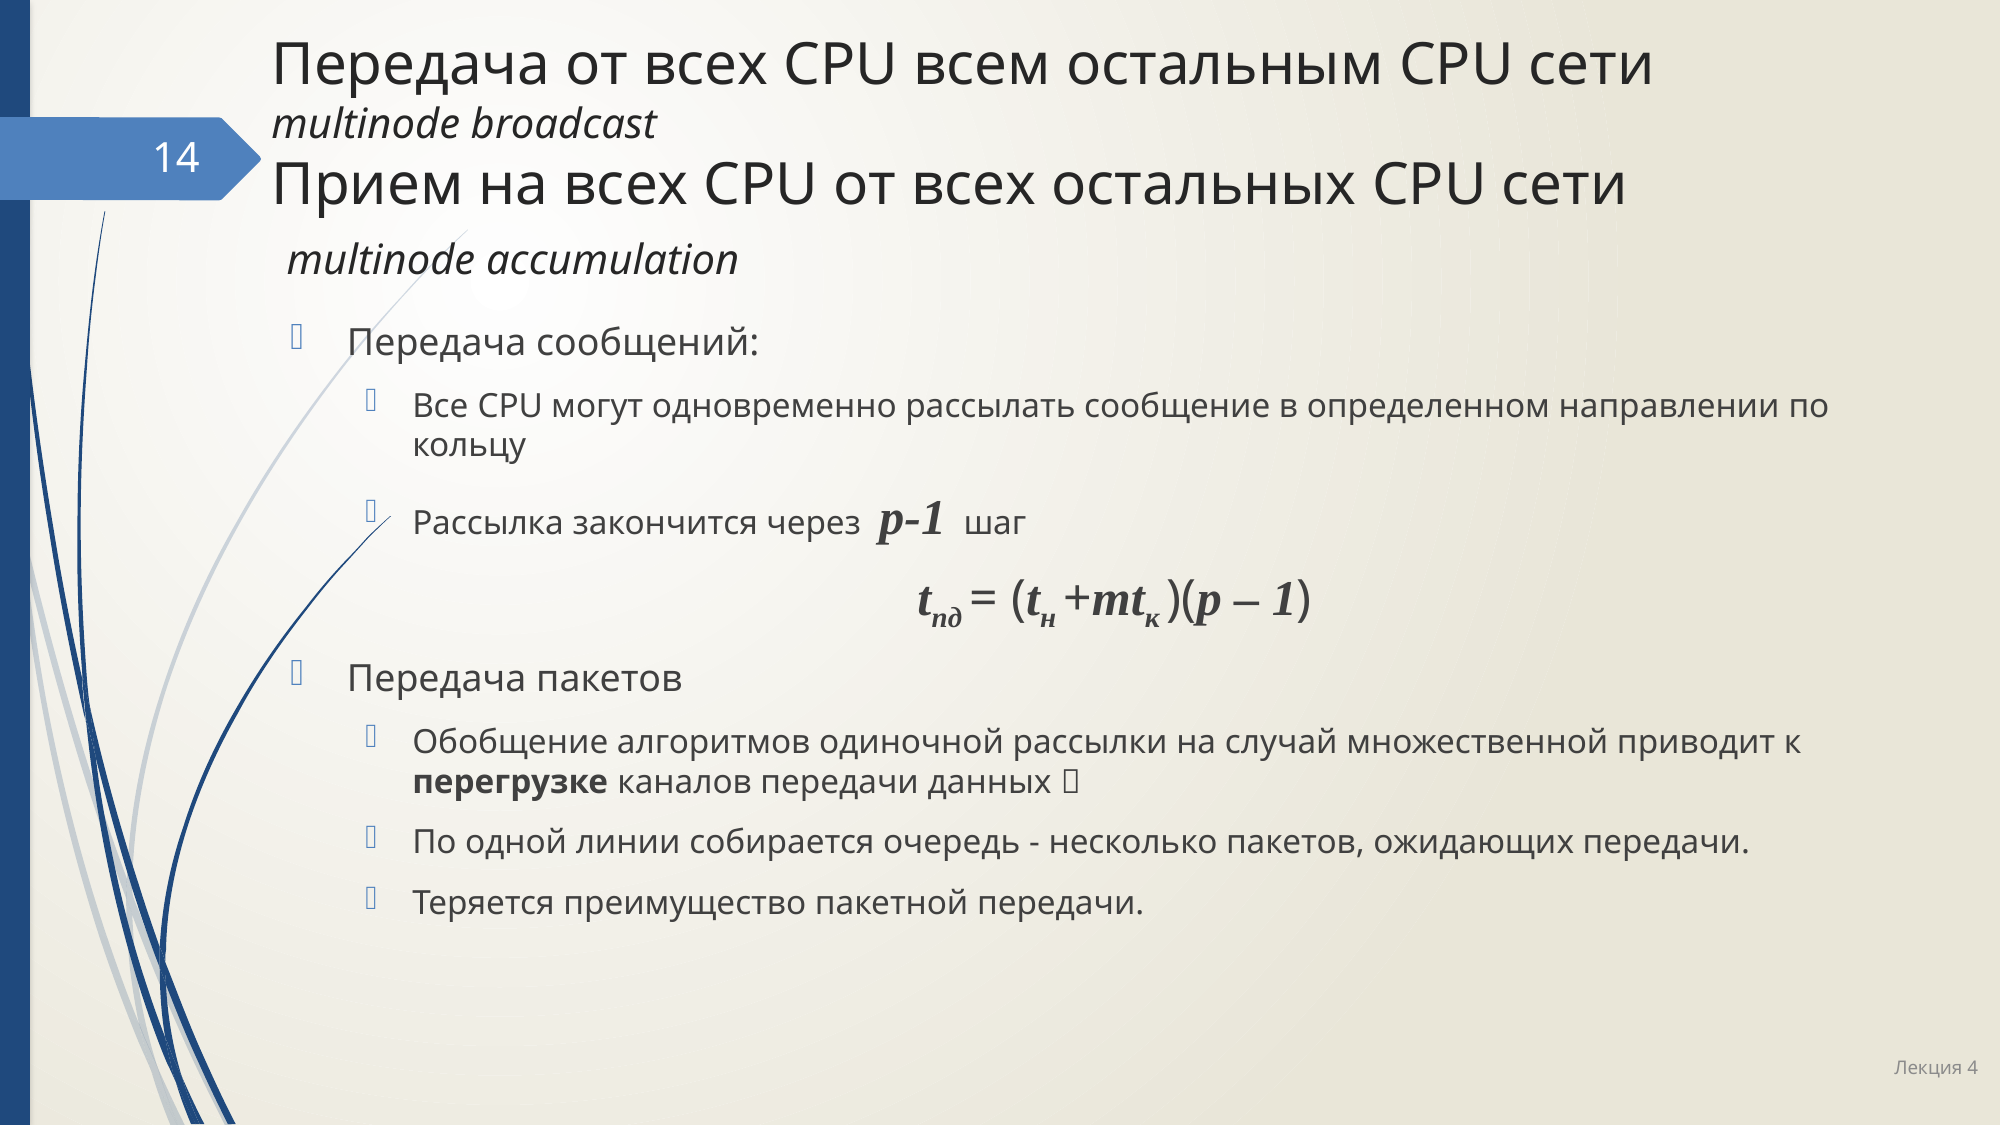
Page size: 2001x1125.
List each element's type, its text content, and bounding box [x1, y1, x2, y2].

title Передача от всех CPU всем остальным CPU сети multinode broadcast Прием на всех CPU от всех остальных CPU сети multinode accumulation [256, 19, 1954, 339]
list Передача сообщений: Все CPU могут одновременно рассылать сообщение в определенном направлении по кольцу Рассылка закончится через р-1 шаг tпд = (tн +mtк )(p – 1) Передача пакетов Обобщение алгоритмов одиночной рассылки на случай множественной приводит к перегрузке каналов передачи данных  По одной линии собирается очередь - несколько пакетов, ожидающих передачи. Теряется преимущество пакетной передачи. [275, 310, 1954, 1056]
footer Лекция 4 [1879, 1038, 2000, 1099]
slide_number 14 [87, 129, 216, 190]
